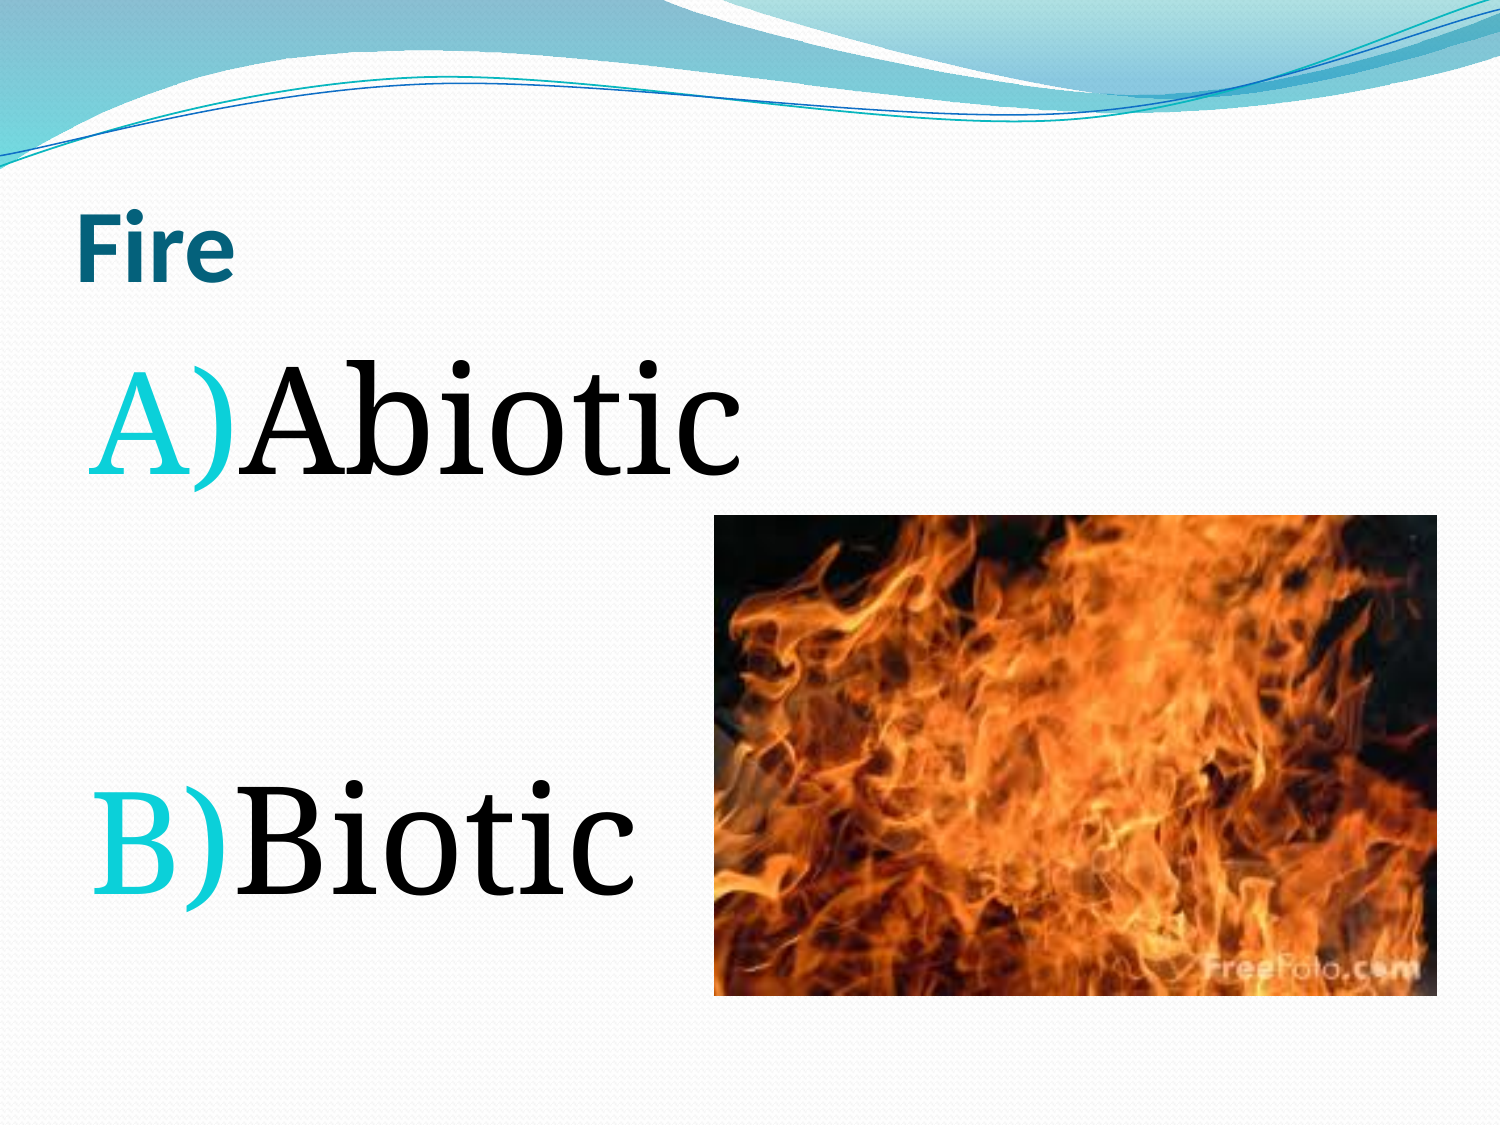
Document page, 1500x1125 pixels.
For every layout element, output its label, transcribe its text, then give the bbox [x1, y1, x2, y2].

list Abiotic Biotic [75, 317, 1425, 1038]
picture [714, 514, 1437, 996]
title Fire [75, 115, 1425, 303]
